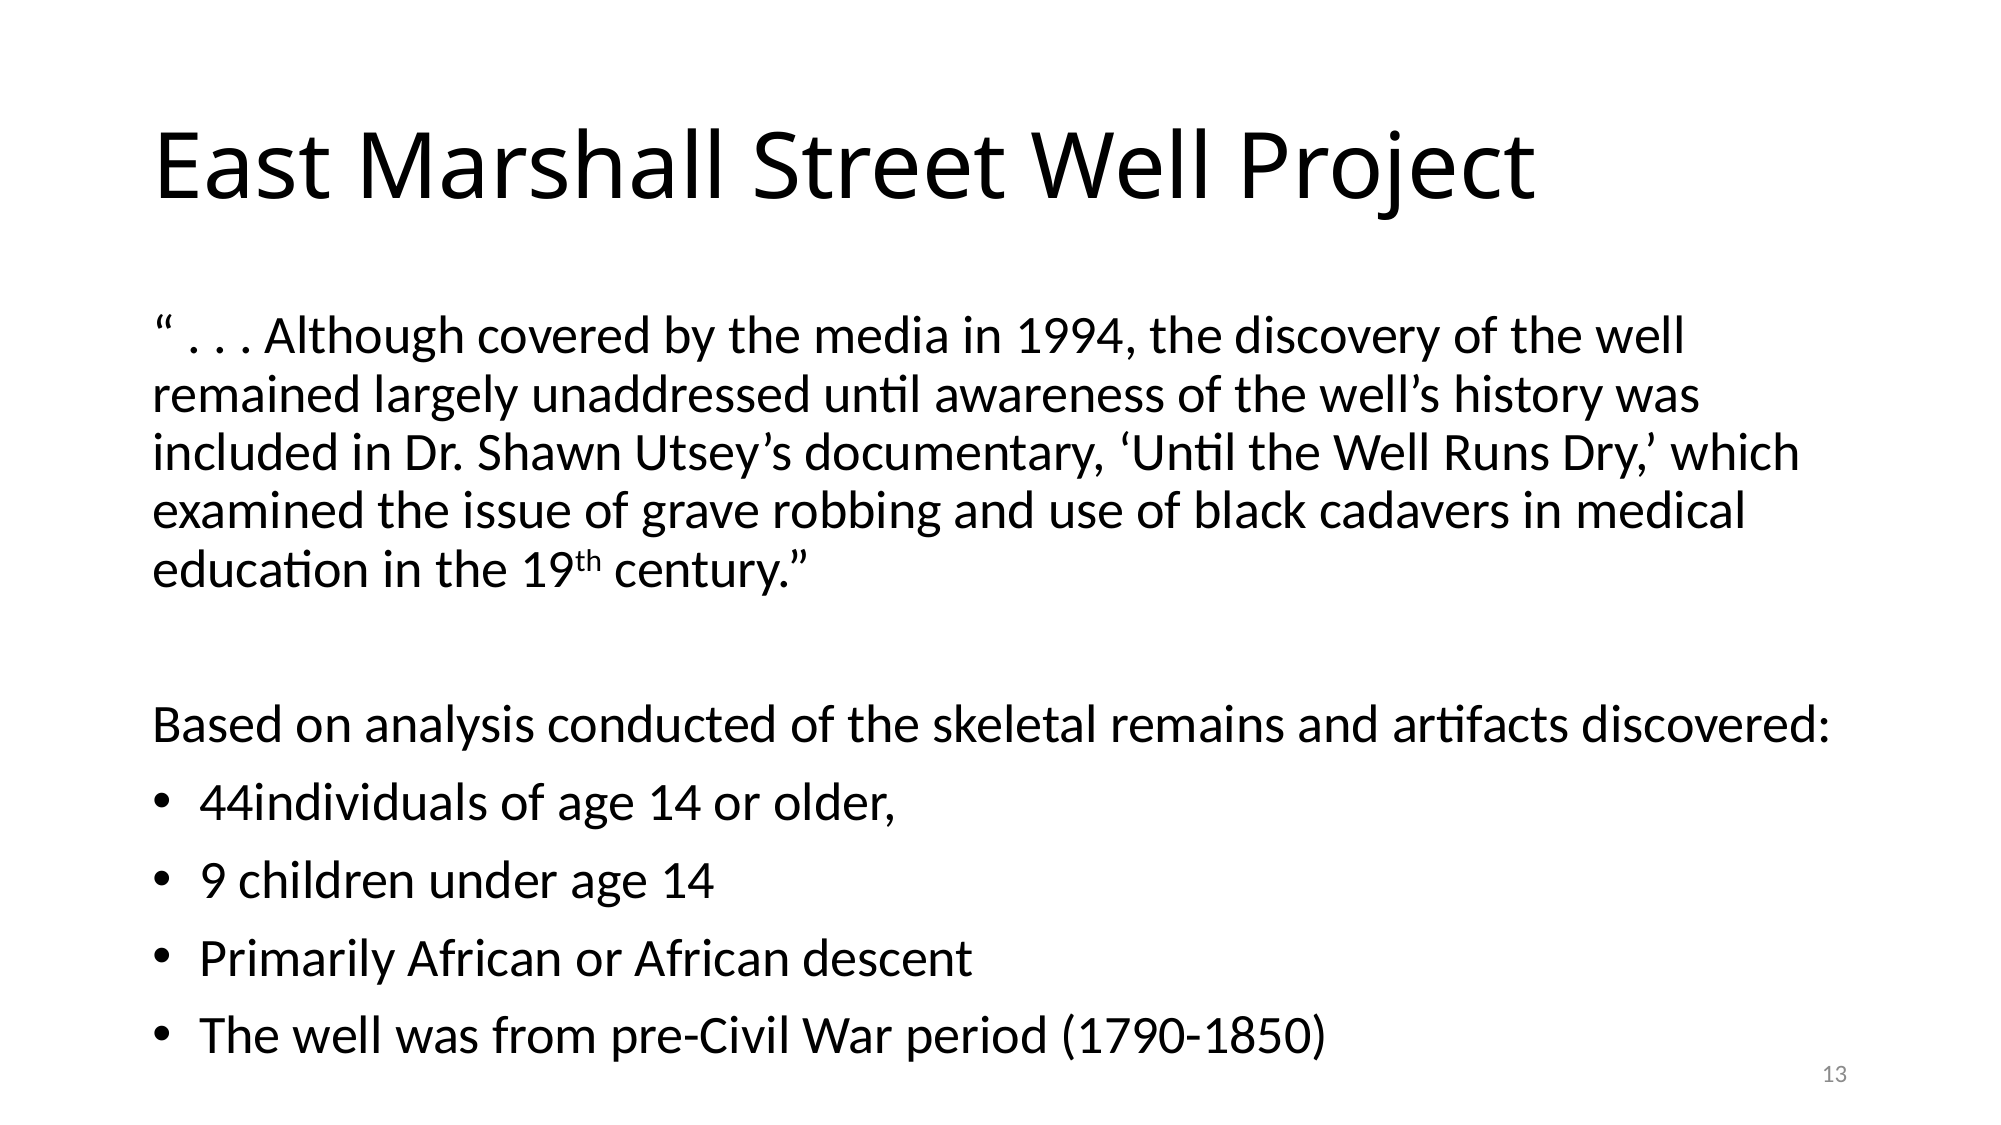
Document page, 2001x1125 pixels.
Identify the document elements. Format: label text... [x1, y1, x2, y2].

slide_number 13 [1412, 1042, 1863, 1103]
title East Marshall Street Well Project [137, 59, 1863, 278]
list “ . . . Although covered by the media in 1994, the discovery of the well remained largely unaddressed until awareness of the well’s history was included in Dr. Shawn Utsey’s documentary, ‘Until the Well Runs Dry,’ which examined the issue of grave robbing and use of black cadavers in medical education in the 19th century.” Based on analysis conducted of the skeletal remains and artifacts discovered: 44individuals of age 14 or older, 9 children under age 14 Primarily African or African descent The well was from pre-Civil War period (1790-1850) [137, 299, 1863, 1082]
